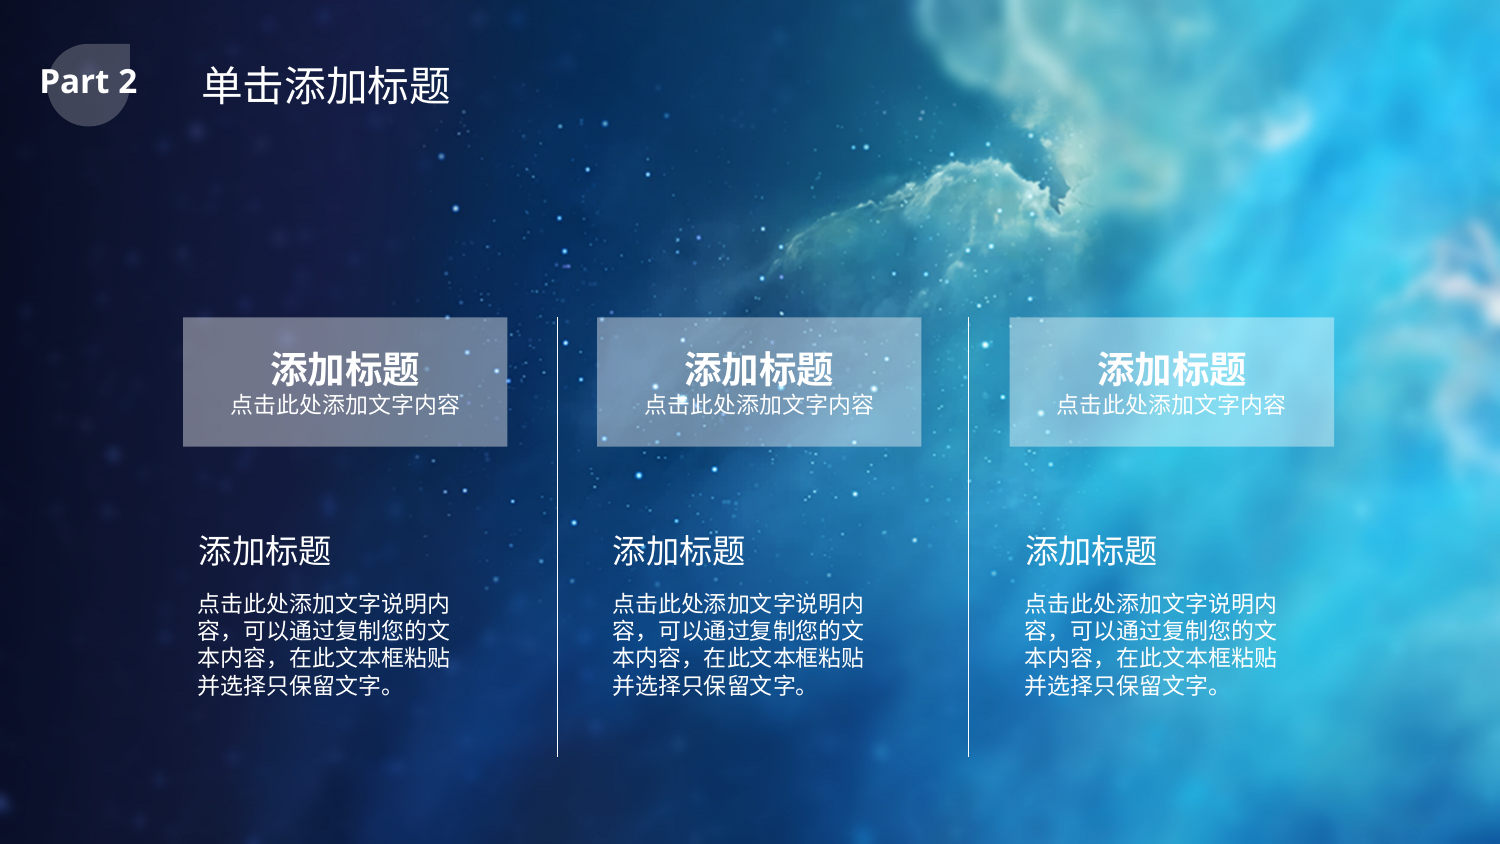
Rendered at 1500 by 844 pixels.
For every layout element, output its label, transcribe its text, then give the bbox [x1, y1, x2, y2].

picture [0, 0, 1500, 844]
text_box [597, 523, 898, 708]
text_box 添加标题 点击此处添加文字内容 [1008, 316, 1336, 448]
text_box 单击添加标题 [186, 52, 467, 118]
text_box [22, 43, 154, 127]
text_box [183, 523, 484, 708]
text_box 添加标题 点击此处添加文字内容 [596, 316, 923, 448]
text_box 添加标题 点击此处添加文字内容 [182, 316, 509, 448]
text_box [1009, 523, 1311, 708]
